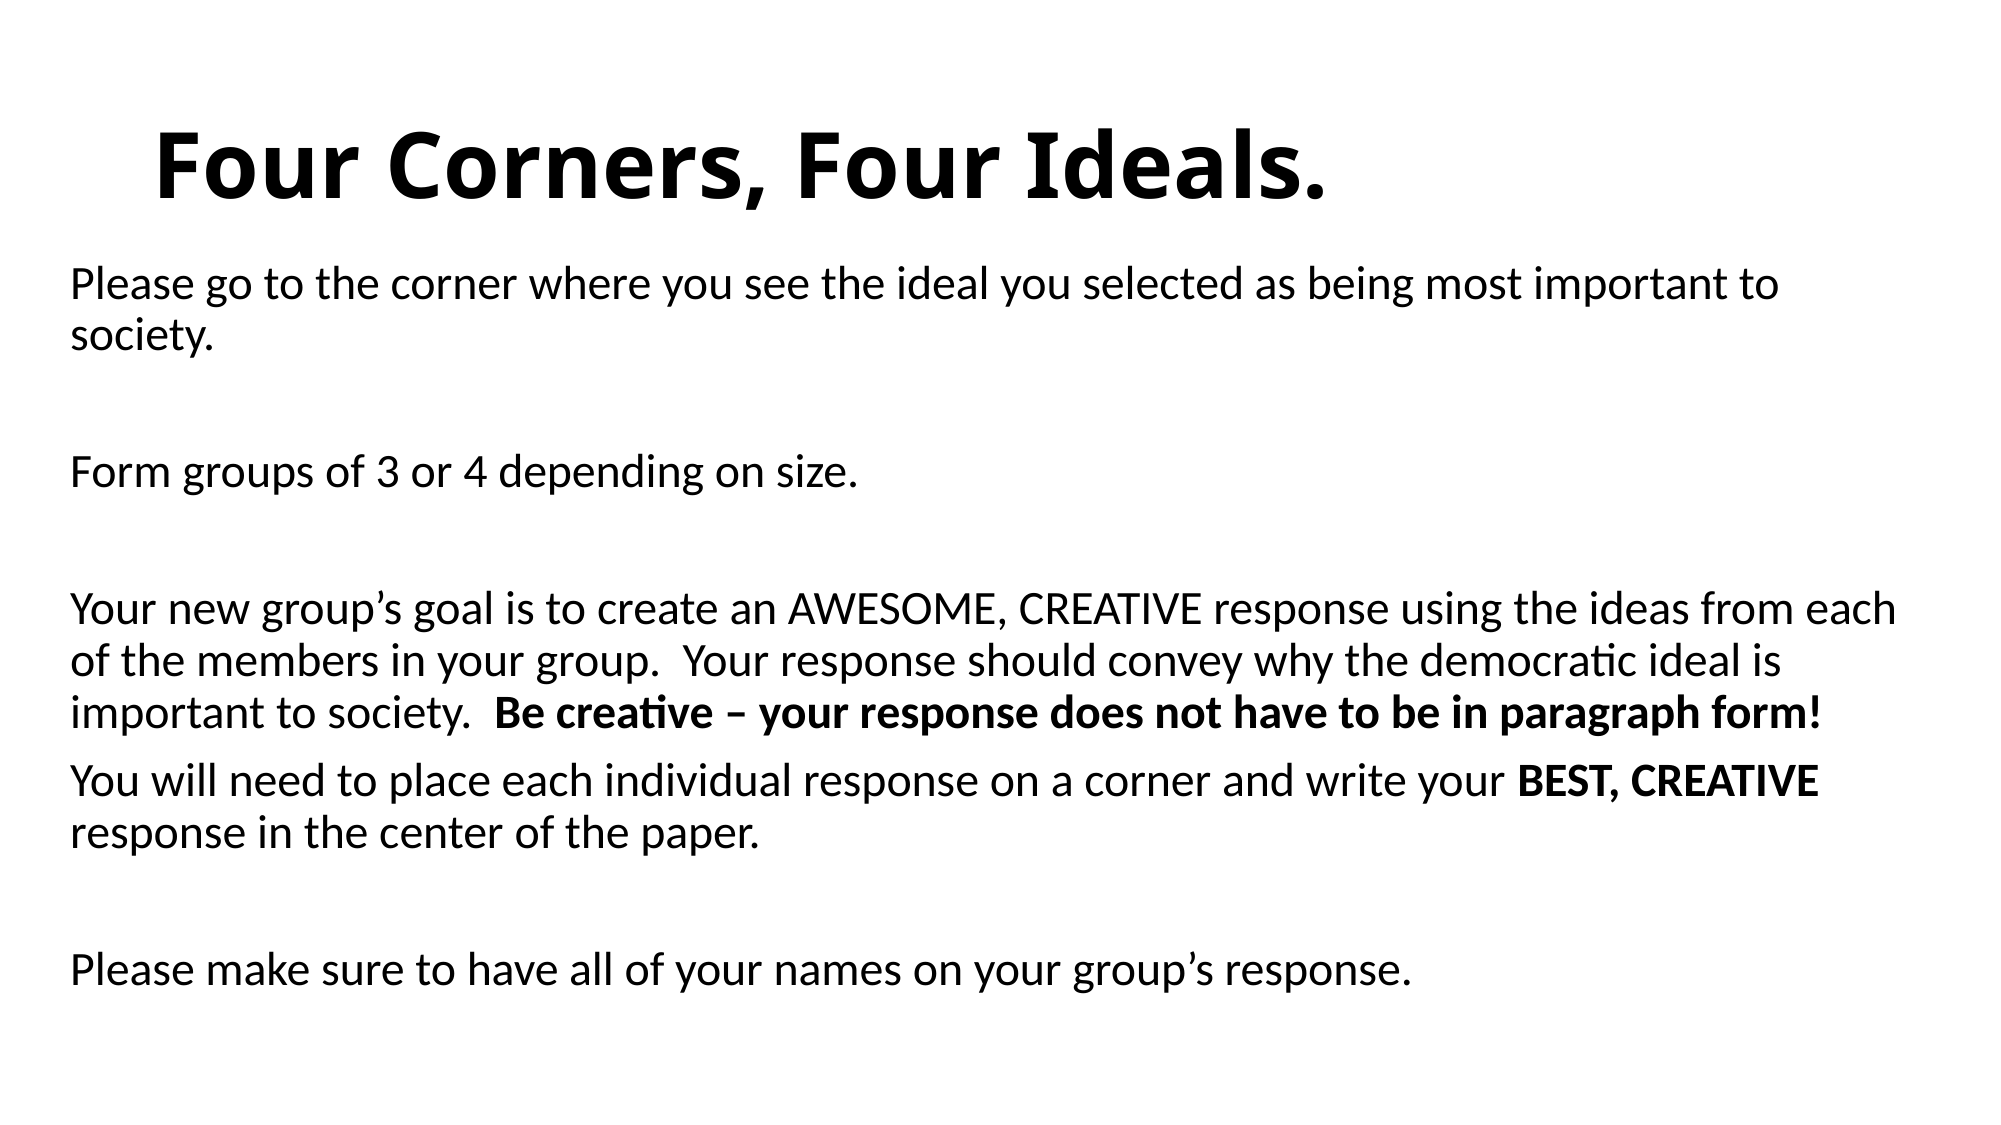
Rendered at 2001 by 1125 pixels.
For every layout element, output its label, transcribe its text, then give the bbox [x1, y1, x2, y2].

title Four Corners, Four Ideals. [137, 59, 1863, 250]
list Please go to the corner where you see the ideal you selected as being most important to society. Form groups of 3 or 4 depending on size. Your new group’s goal is to create an AWESOME, CREATIVE response using the ideas from each of the members in your group. Your response should convey why the democratic ideal is important to society. Be creative – your response does not have to be in paragraph form! You will need to place each individual response on a corner and write your BEST, CREATIVE response in the center of the paper. Please make sure to have all of your names on your group’s response. [55, 250, 1945, 1011]
